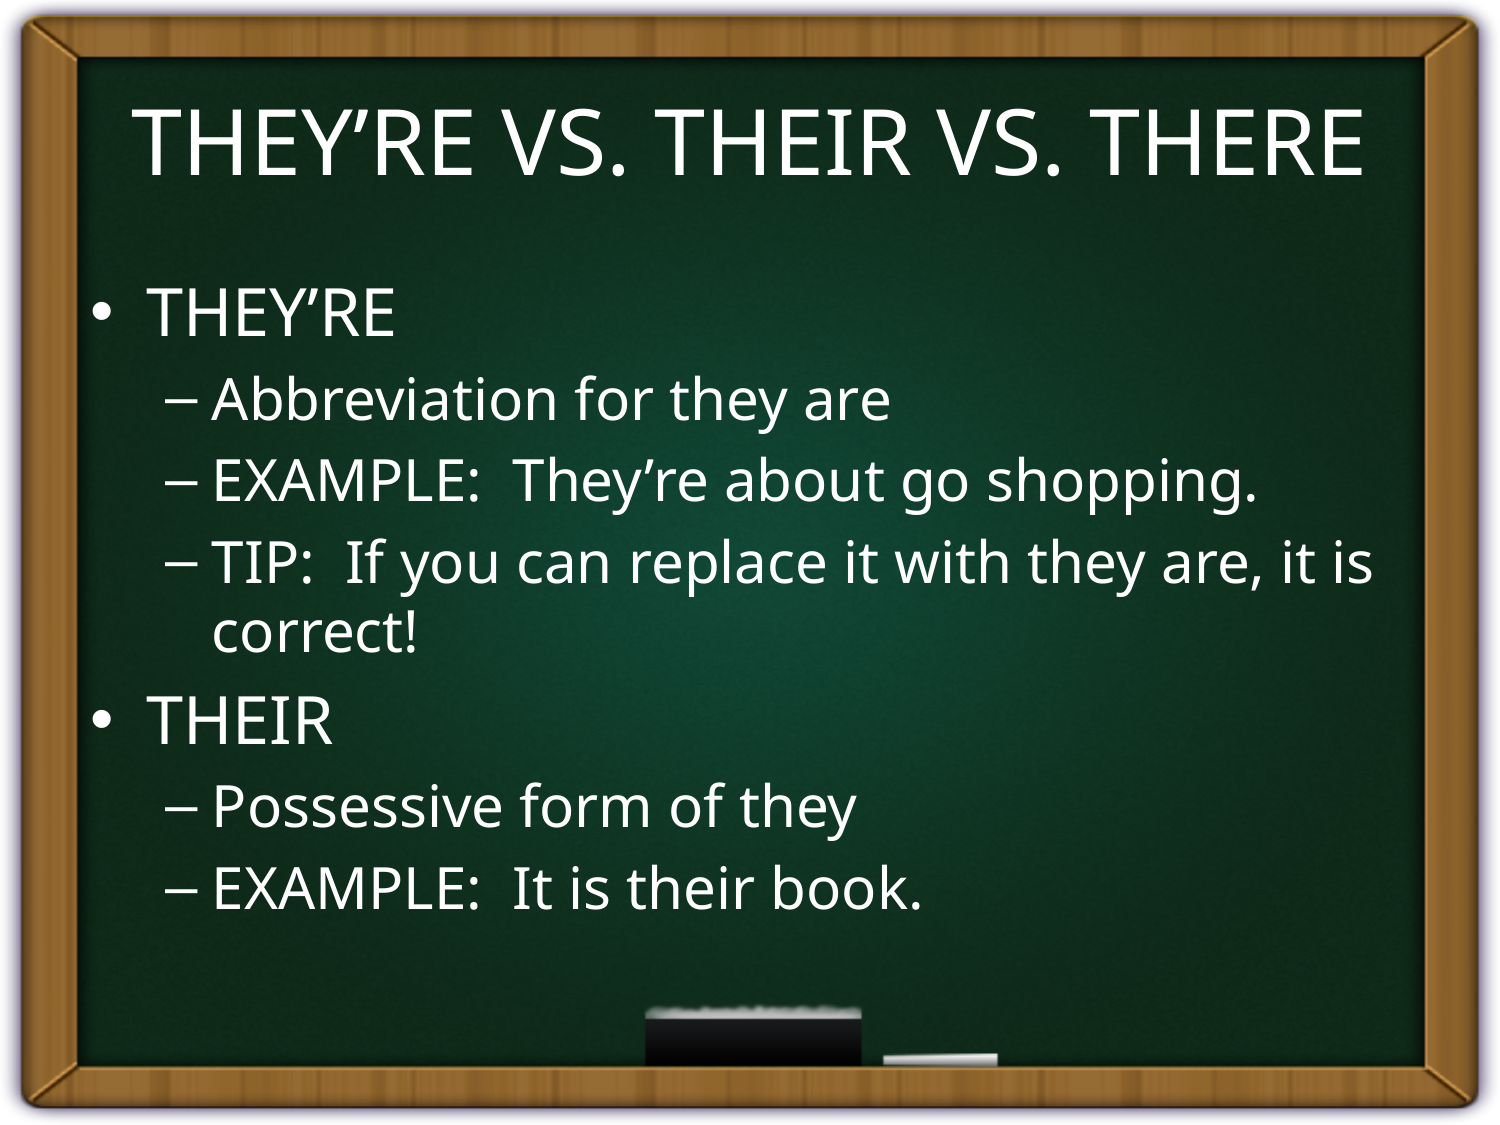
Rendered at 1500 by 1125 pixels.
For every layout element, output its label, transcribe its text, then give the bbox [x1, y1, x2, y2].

list THEY’RE Abbreviation for they are EXAMPLE: They’re about go shopping. TIP: If you can replace it with they are, it is correct! THEIR Possessive form of they EXAMPLE: It is their book. [75, 262, 1425, 1005]
picture [0, 0, 1500, 1125]
title THEY’RE VS. THEIR VS. THERE [75, 45, 1425, 233]
